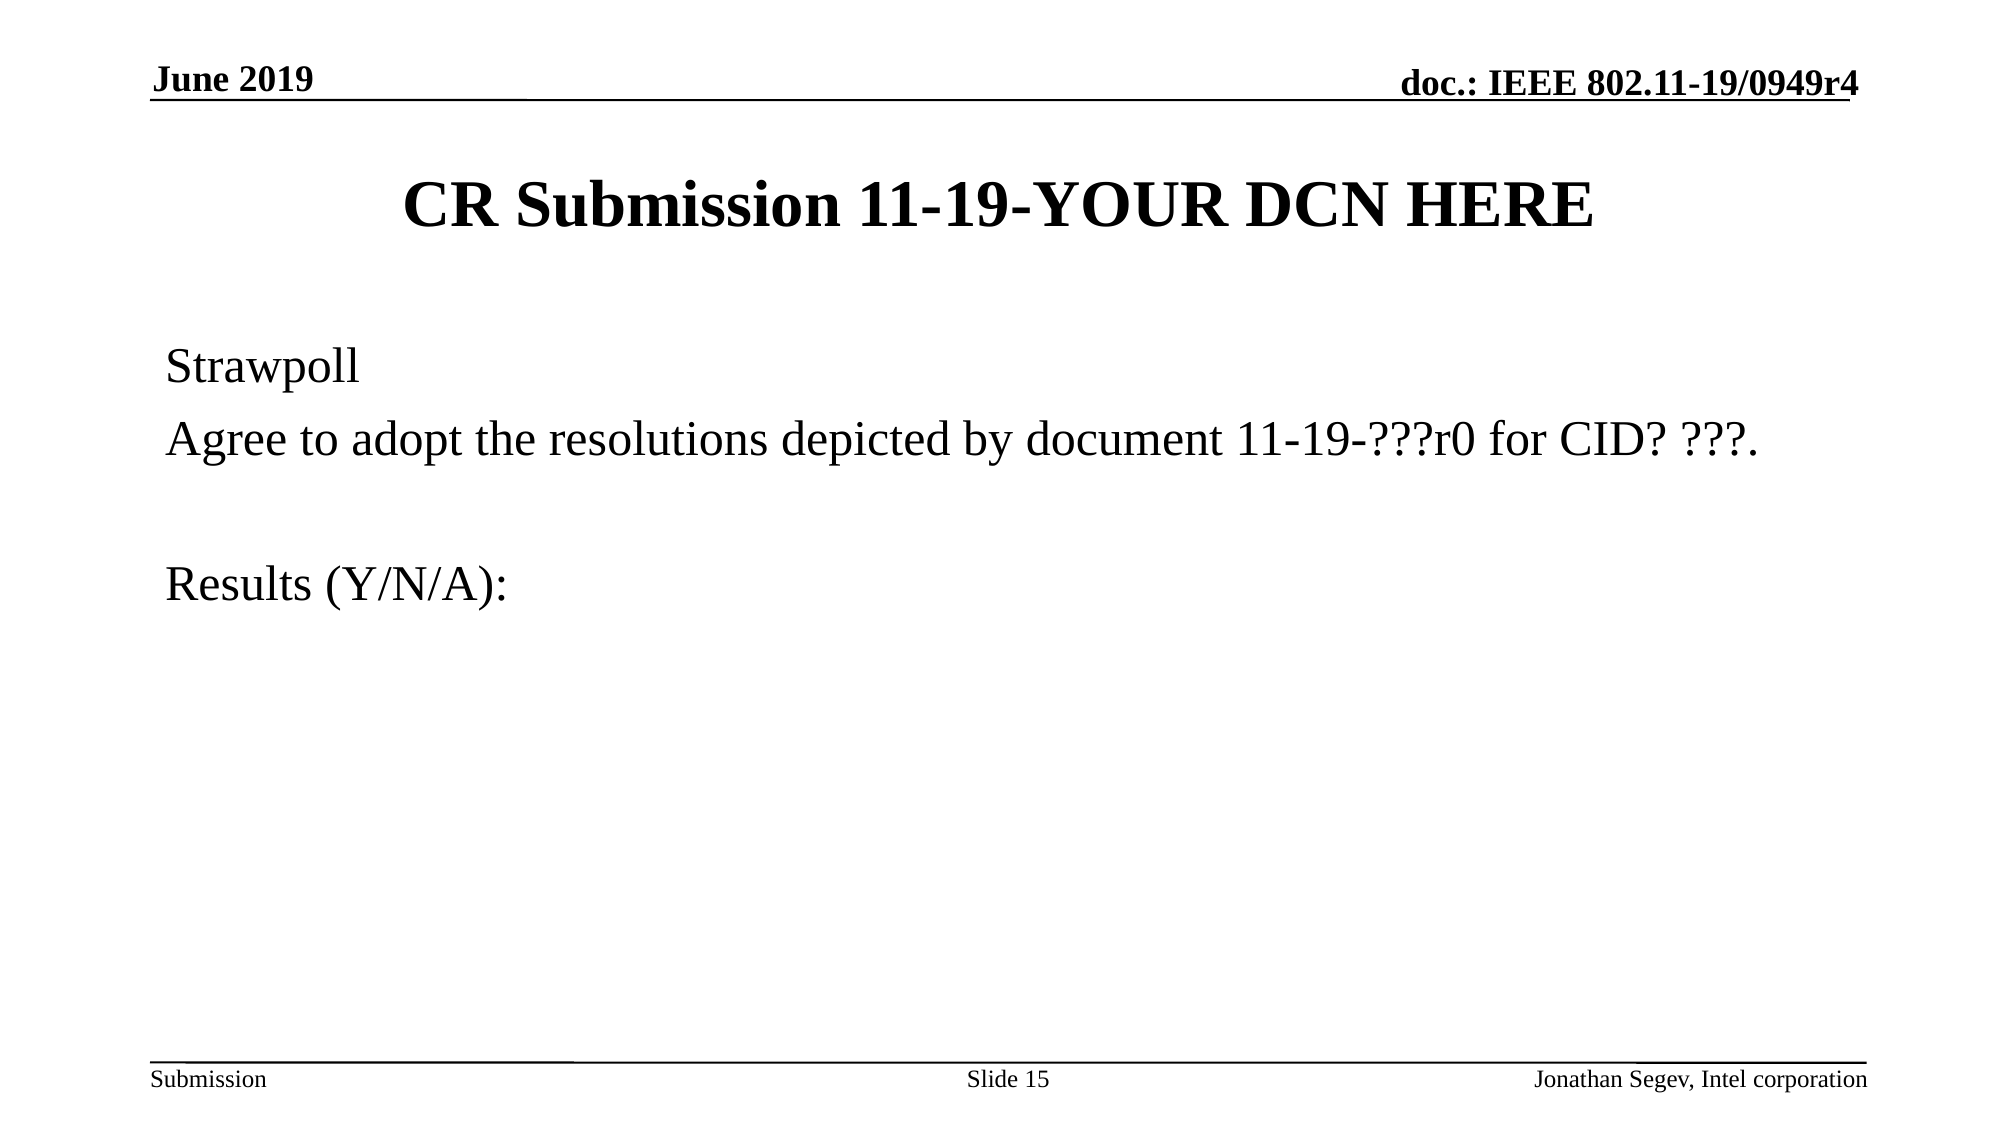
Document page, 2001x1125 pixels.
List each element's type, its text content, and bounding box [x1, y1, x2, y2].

title CR Submission 11-19-YOUR DCN HERE [149, 112, 1850, 288]
slide_number Slide 15 [950, 1061, 1067, 1123]
footer Jonathan Segev, Intel corporation [1171, 1061, 1869, 1093]
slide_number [152, 54, 563, 100]
list Strawpoll Agree to adopt the resolutions depicted by document 11-19-???r0 for CID? ???. Results (Y/N/A): [149, 324, 1850, 1000]
